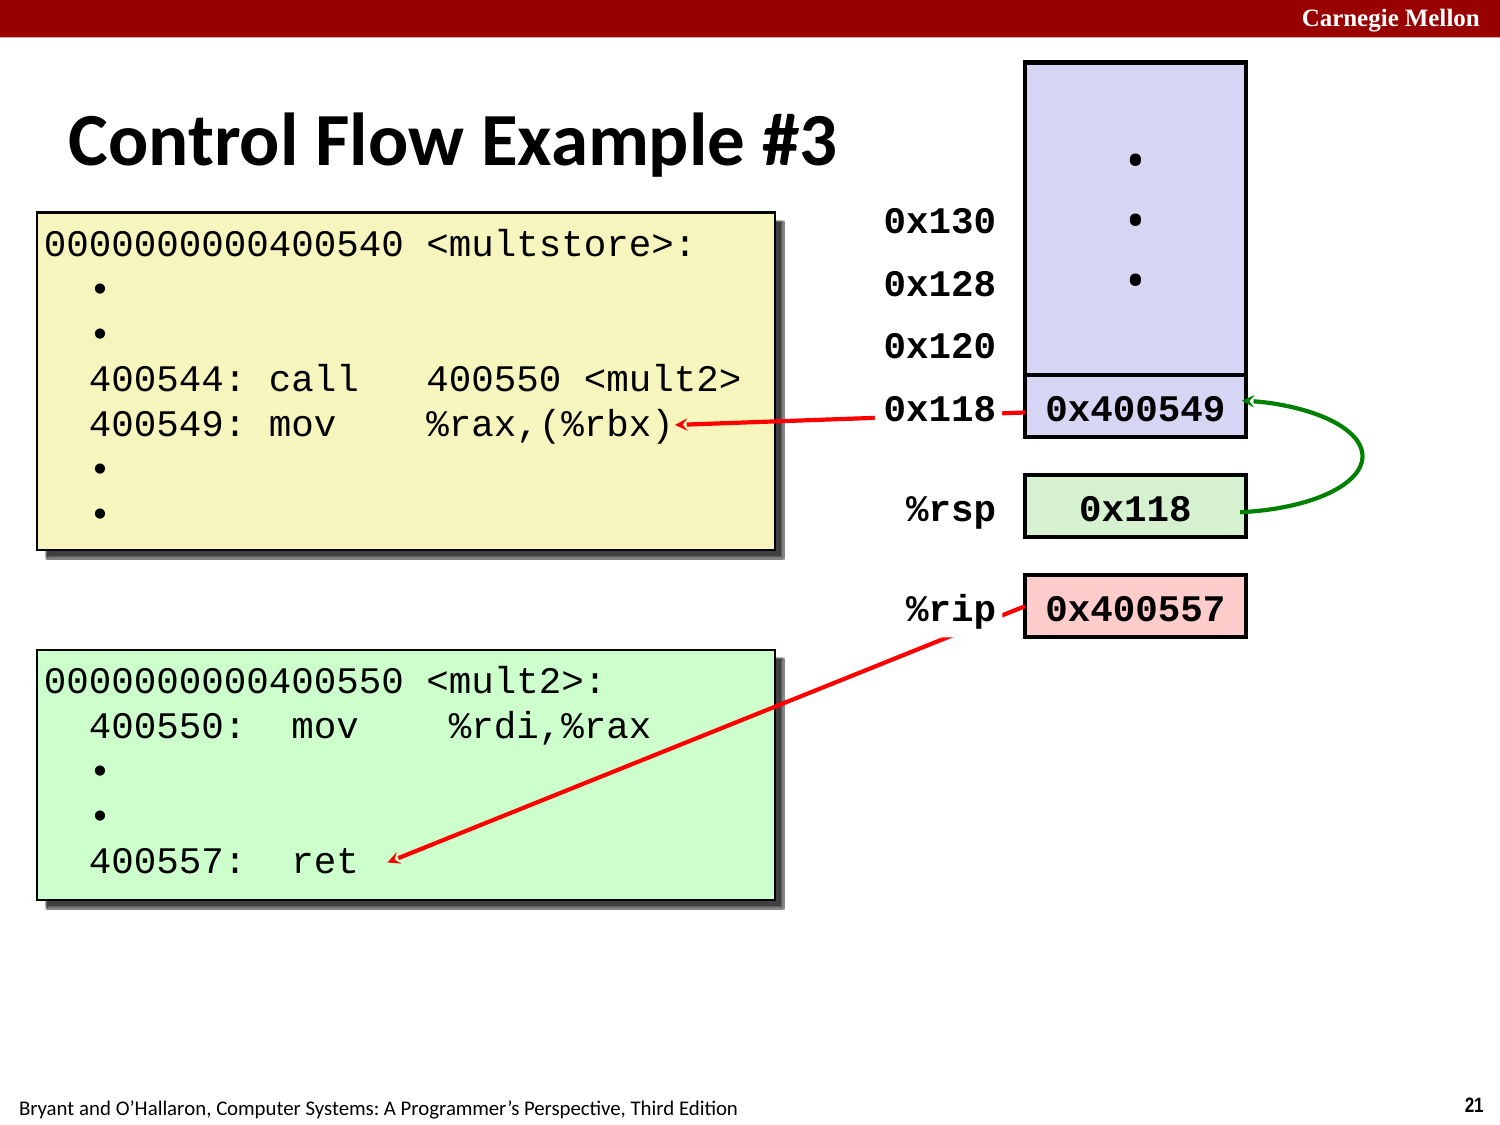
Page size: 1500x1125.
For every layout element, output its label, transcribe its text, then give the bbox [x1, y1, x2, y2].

text_box [1225, 395, 1363, 513]
text_box 0x118 [1025, 474, 1246, 538]
text_box 0000000000400550 <mult2>: 400550: mov %rdi,%rax • • 400557: ret [37, 650, 775, 900]
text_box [387, 605, 1026, 863]
text_box 0x400557 [1025, 574, 1246, 638]
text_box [1007, 412, 1026, 426]
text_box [674, 412, 869, 426]
text_box 0x400549 [1025, 375, 1246, 438]
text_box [874, 187, 1003, 638]
title Control Flow Example #3 [62, 41, 1438, 230]
text_box • • • [1025, 62, 1246, 375]
text_box 0000000000400540 <multstore>: • • 400544: call 400550 <mult2> 400549: mov %rax,(%rbx) • • [37, 212, 775, 550]
